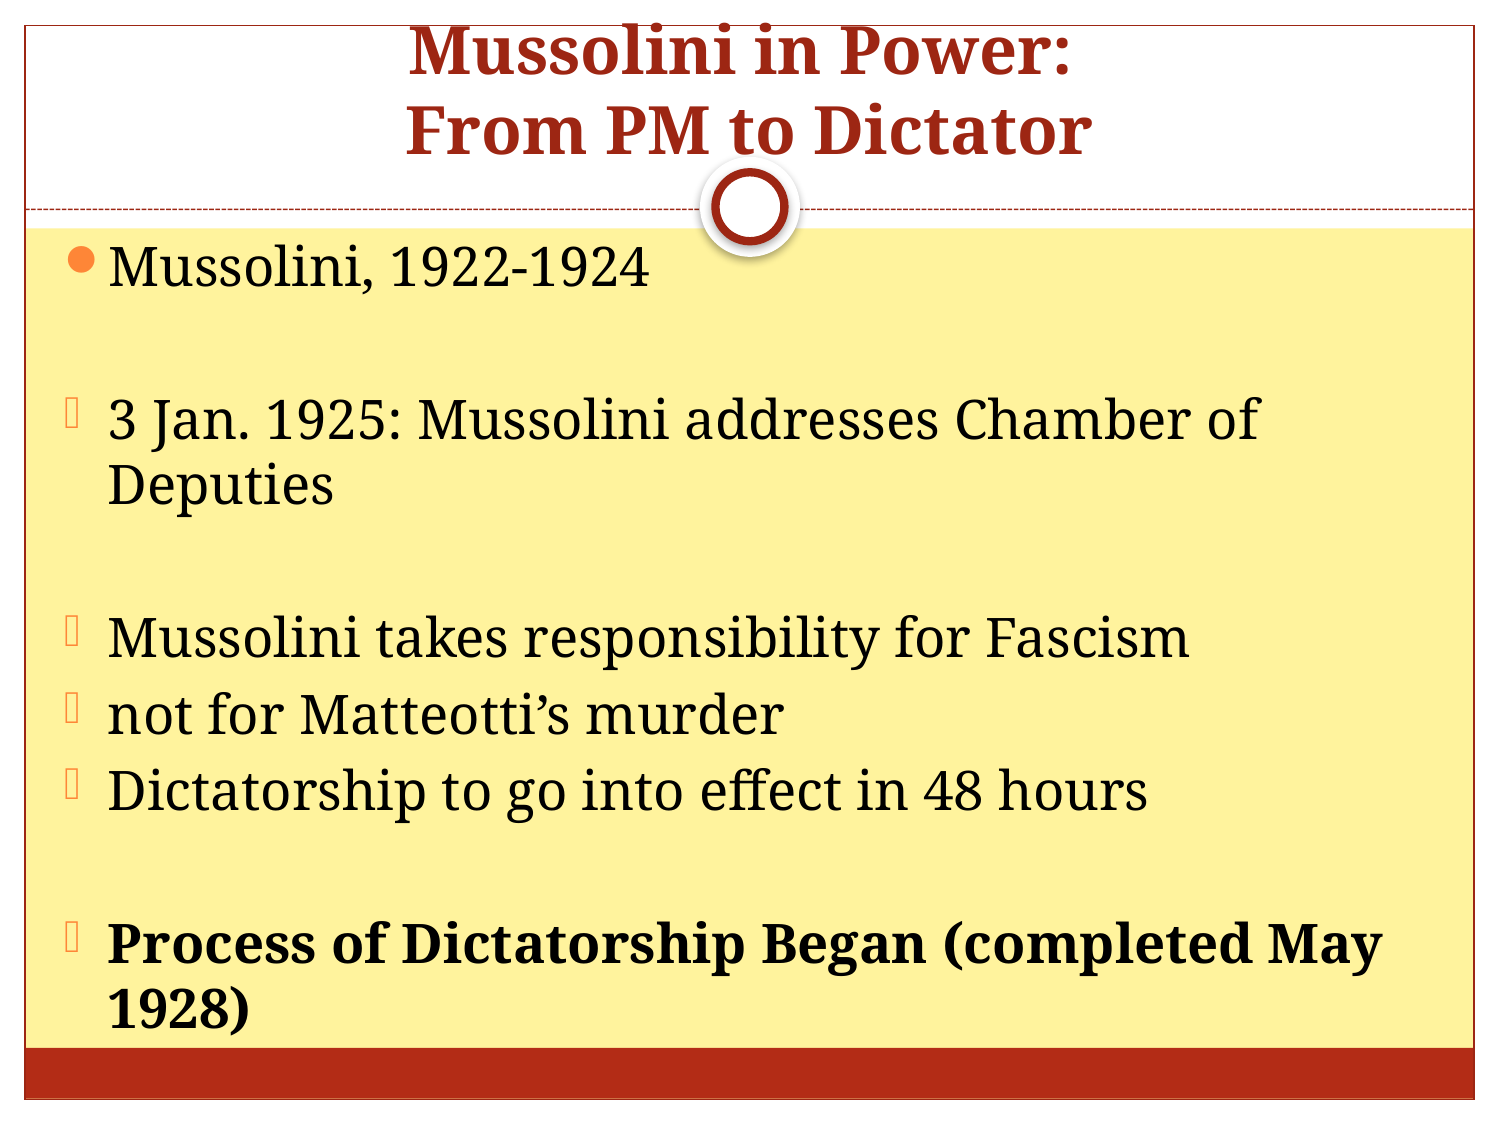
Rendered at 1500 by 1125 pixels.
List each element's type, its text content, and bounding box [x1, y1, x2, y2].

list Mussolini, 1922-1924 3 Jan. 1925: Mussolini addresses Chamber of Deputies Mussolini takes responsibility for Fascism not for Matteotti’s murder Dictatorship to go into effect in 48 hours Process of Dictatorship Began (completed May 1928) [49, 224, 1445, 1050]
title Mussolini in Power: From PM to Dictator [49, 0, 1450, 175]
